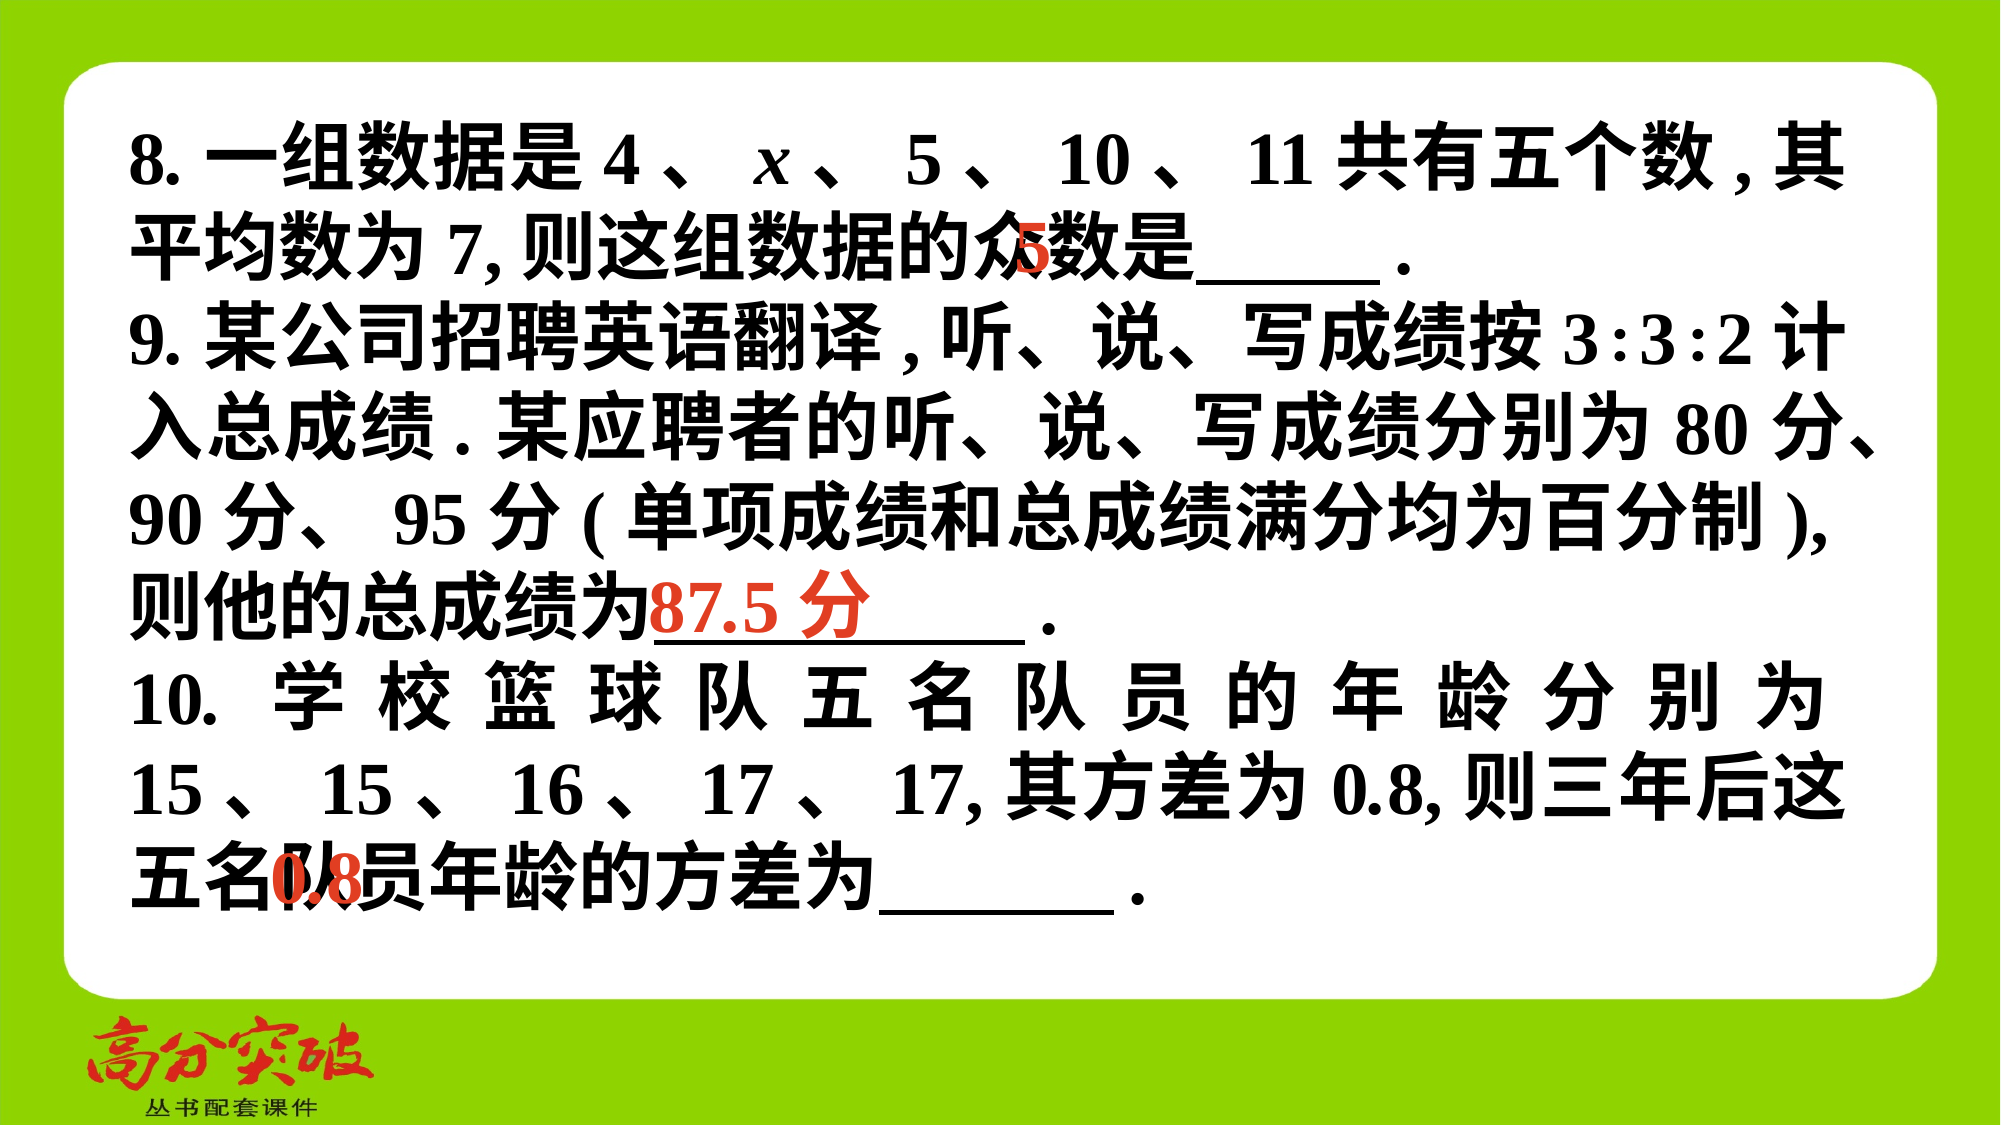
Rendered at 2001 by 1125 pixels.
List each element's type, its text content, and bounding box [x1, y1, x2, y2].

text_box 0.8 [255, 821, 410, 927]
text_box 5 [999, 190, 1099, 295]
picture [0, 0, 2001, 1125]
text_box 87.5分 [633, 550, 934, 656]
text_box 8.一组数据是4、x、5、10、11共有五个数,其平均数为7,则这组数据的众数是 . 9.某公司招聘英语翻译,听、说、写成绩按3∶3∶2计入总成绩.某应聘者的听、说、写成绩分别为80分、90分、95分(单项成绩和总成绩满分均为百分制),则他的总成绩为 . 10.学校篮球队五名队员的年龄分别为15、15、16、17、17,其方差为0.8,则三年后这五名队员年龄的方差为 . [114, 101, 1863, 927]
